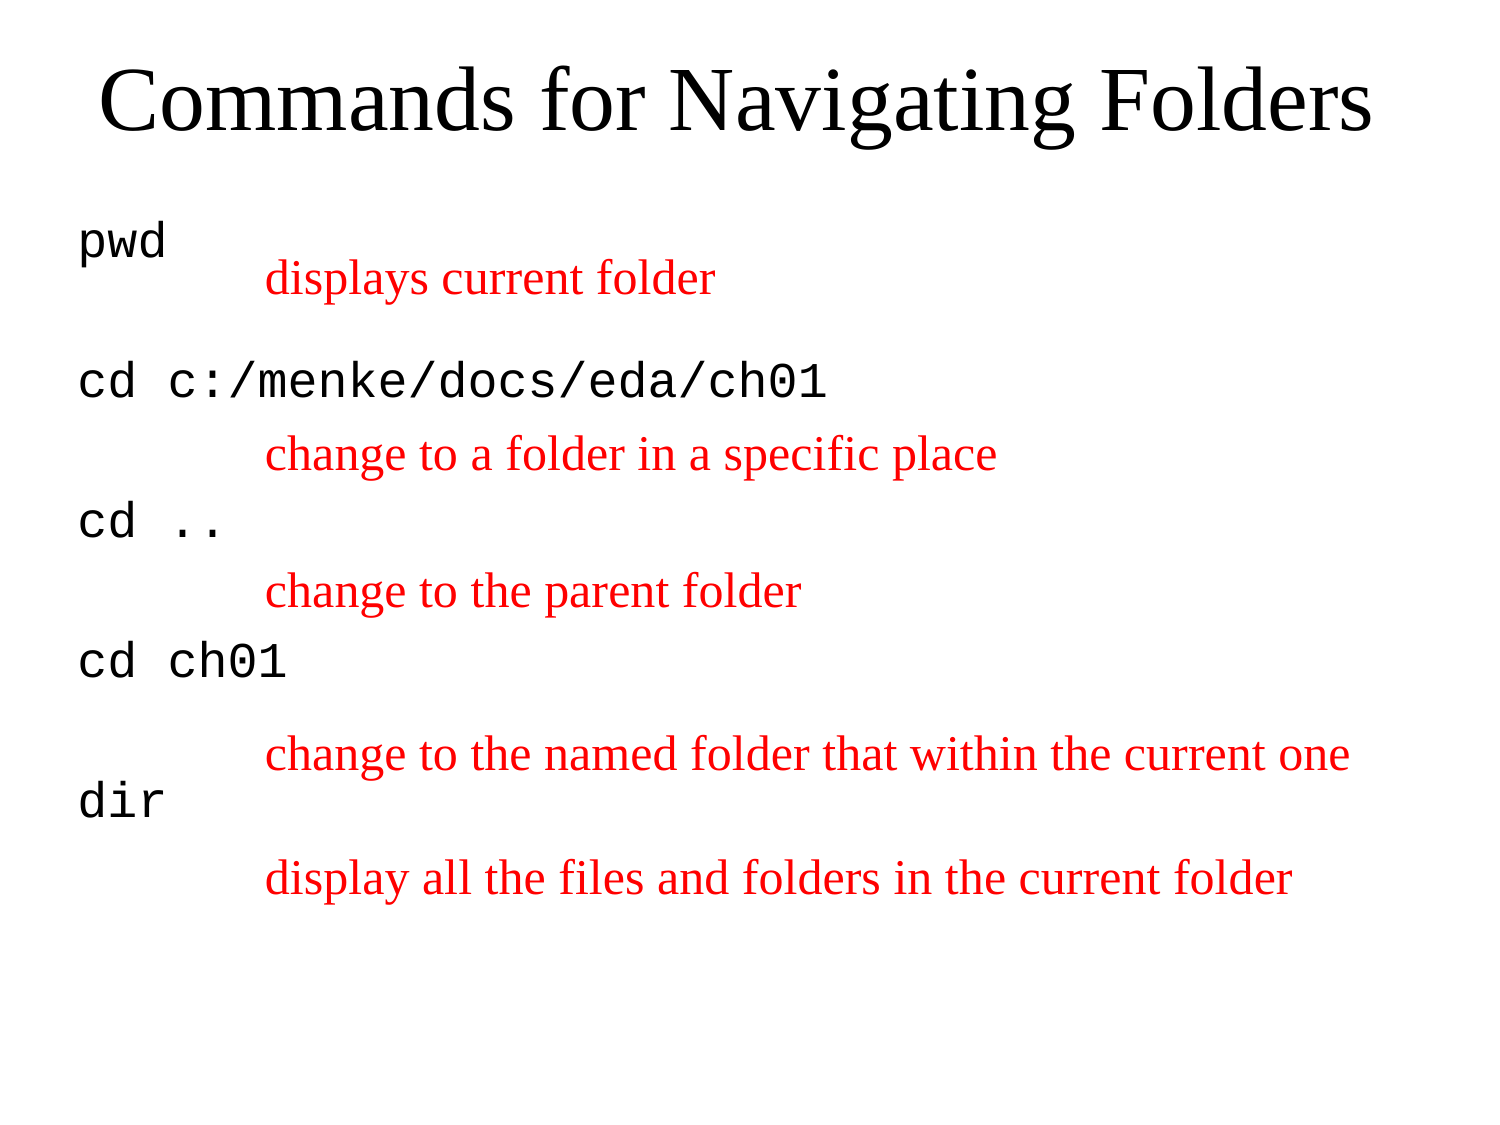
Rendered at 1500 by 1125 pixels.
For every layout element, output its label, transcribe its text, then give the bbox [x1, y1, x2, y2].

text_box change to the parent folder [249, 549, 1138, 625]
text_box displays current folder [249, 237, 1138, 313]
text_box change to a folder in a specific place [249, 412, 1138, 488]
title Commands for Navigating Folders [62, 0, 1413, 188]
list pwd cd c:/menke/docs/eda/ch01 cd .. cd ch01 dir [62, 200, 950, 1063]
text_box display all the files and folders in the current folder [249, 837, 1475, 975]
text_box change to the named folder that within the current one [249, 712, 1475, 837]
